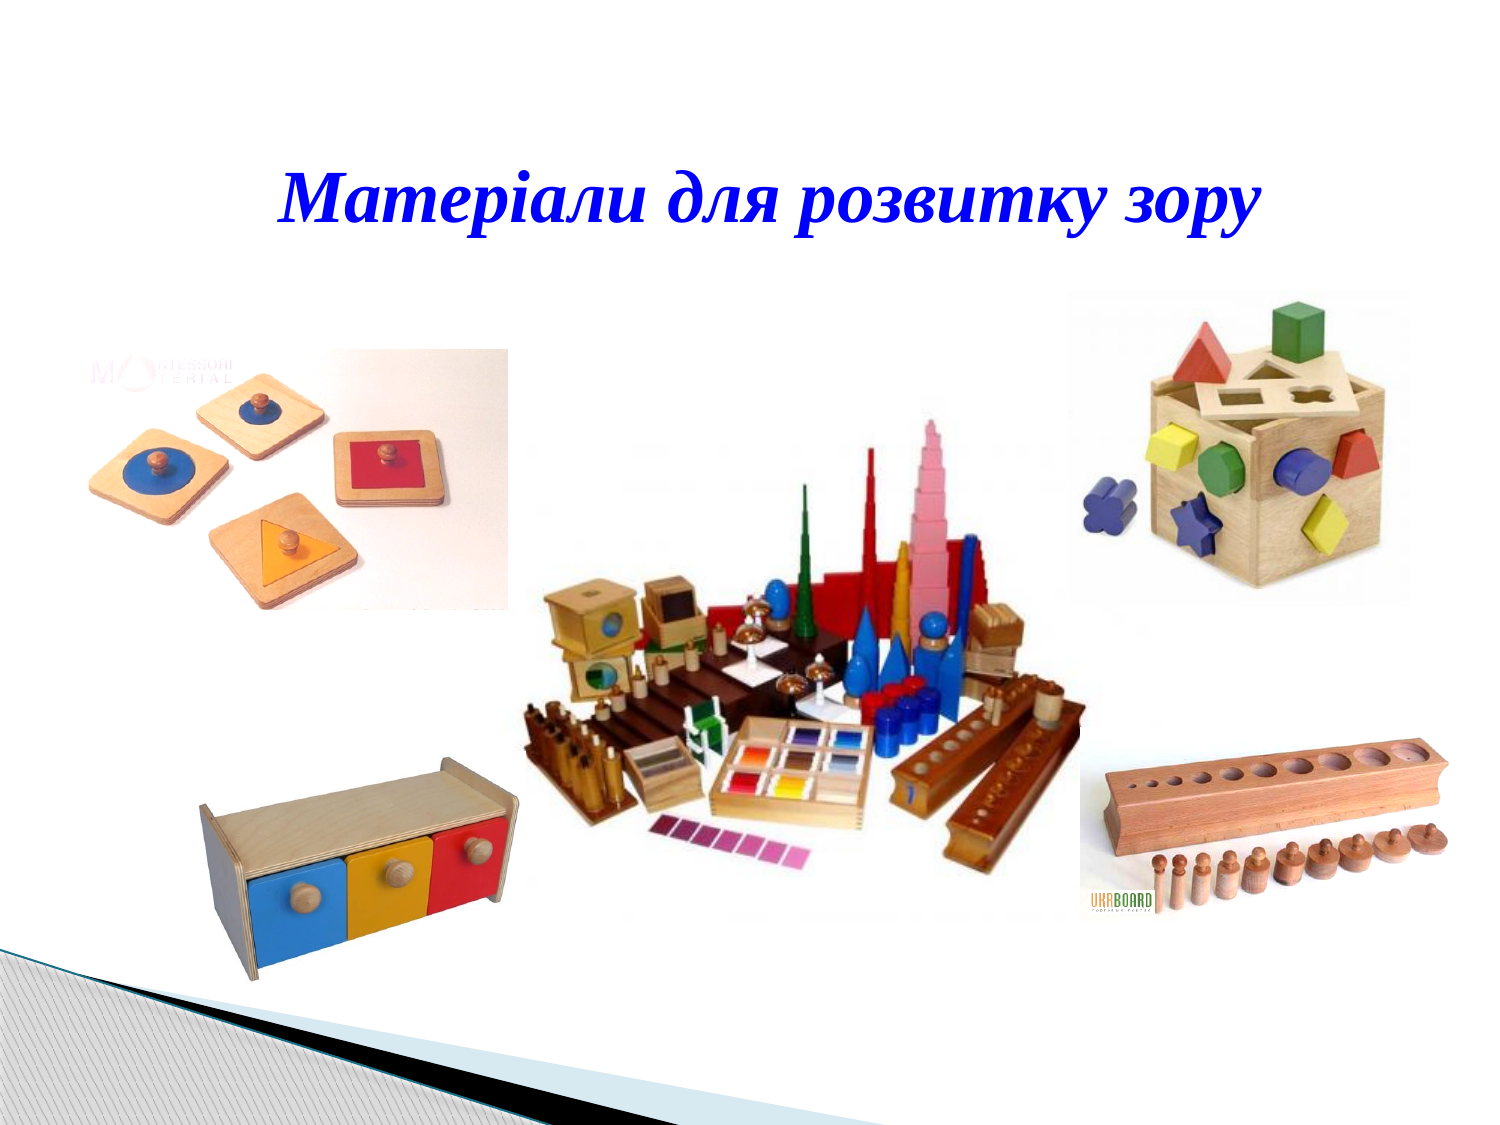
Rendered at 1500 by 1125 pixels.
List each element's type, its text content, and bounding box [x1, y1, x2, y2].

text_box Матеріали для розвитку зору [230, 139, 1311, 315]
picture [88, 290, 1464, 992]
